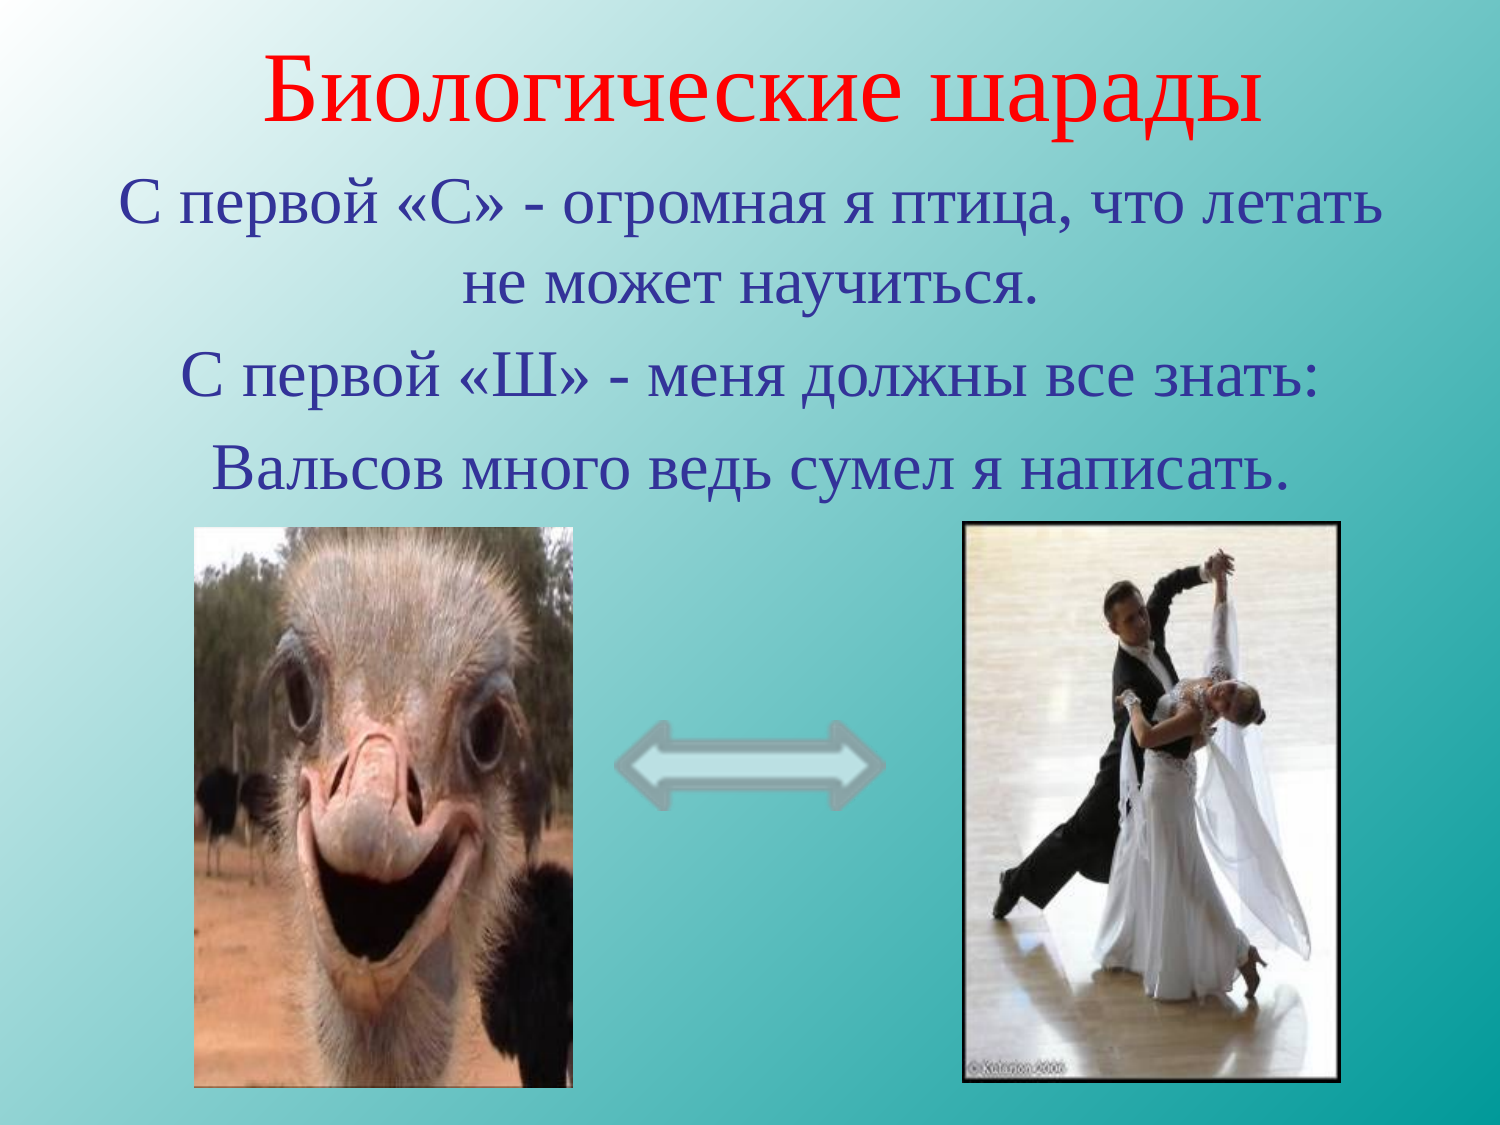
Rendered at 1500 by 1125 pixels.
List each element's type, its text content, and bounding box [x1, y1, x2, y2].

picture [194, 526, 574, 1089]
picture [614, 719, 886, 811]
title Биологические шарады [88, 0, 1439, 164]
picture [962, 521, 1341, 1084]
list С первой «С» - огромная я птица, что летать не может научиться. С первой «Ш» - меня должны все знать: Вальсов много ведь сумел я написать. [76, 148, 1428, 563]
